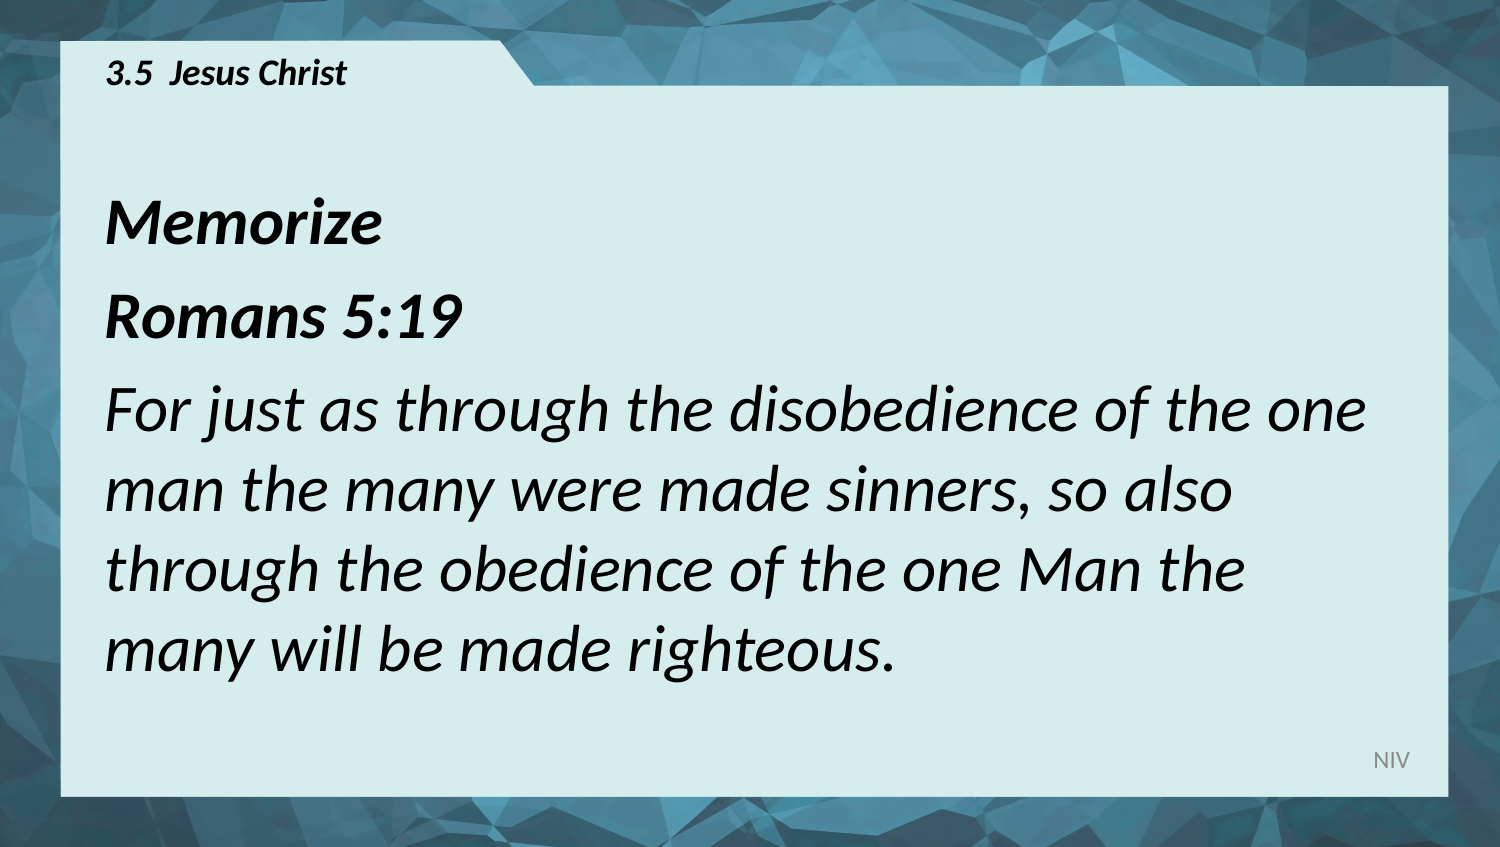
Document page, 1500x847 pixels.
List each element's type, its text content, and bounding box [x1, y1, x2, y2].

footer NIV [950, 736, 1425, 782]
picture [0, 0, 1500, 847]
title 3.5 Jesus Christ [89, 33, 1420, 108]
list Memorize Romans 5:19 For just as through the disobedience of the one man the many were made sinners, so also through the obedience of the one Man the many will be made righteous. [89, 141, 1403, 722]
